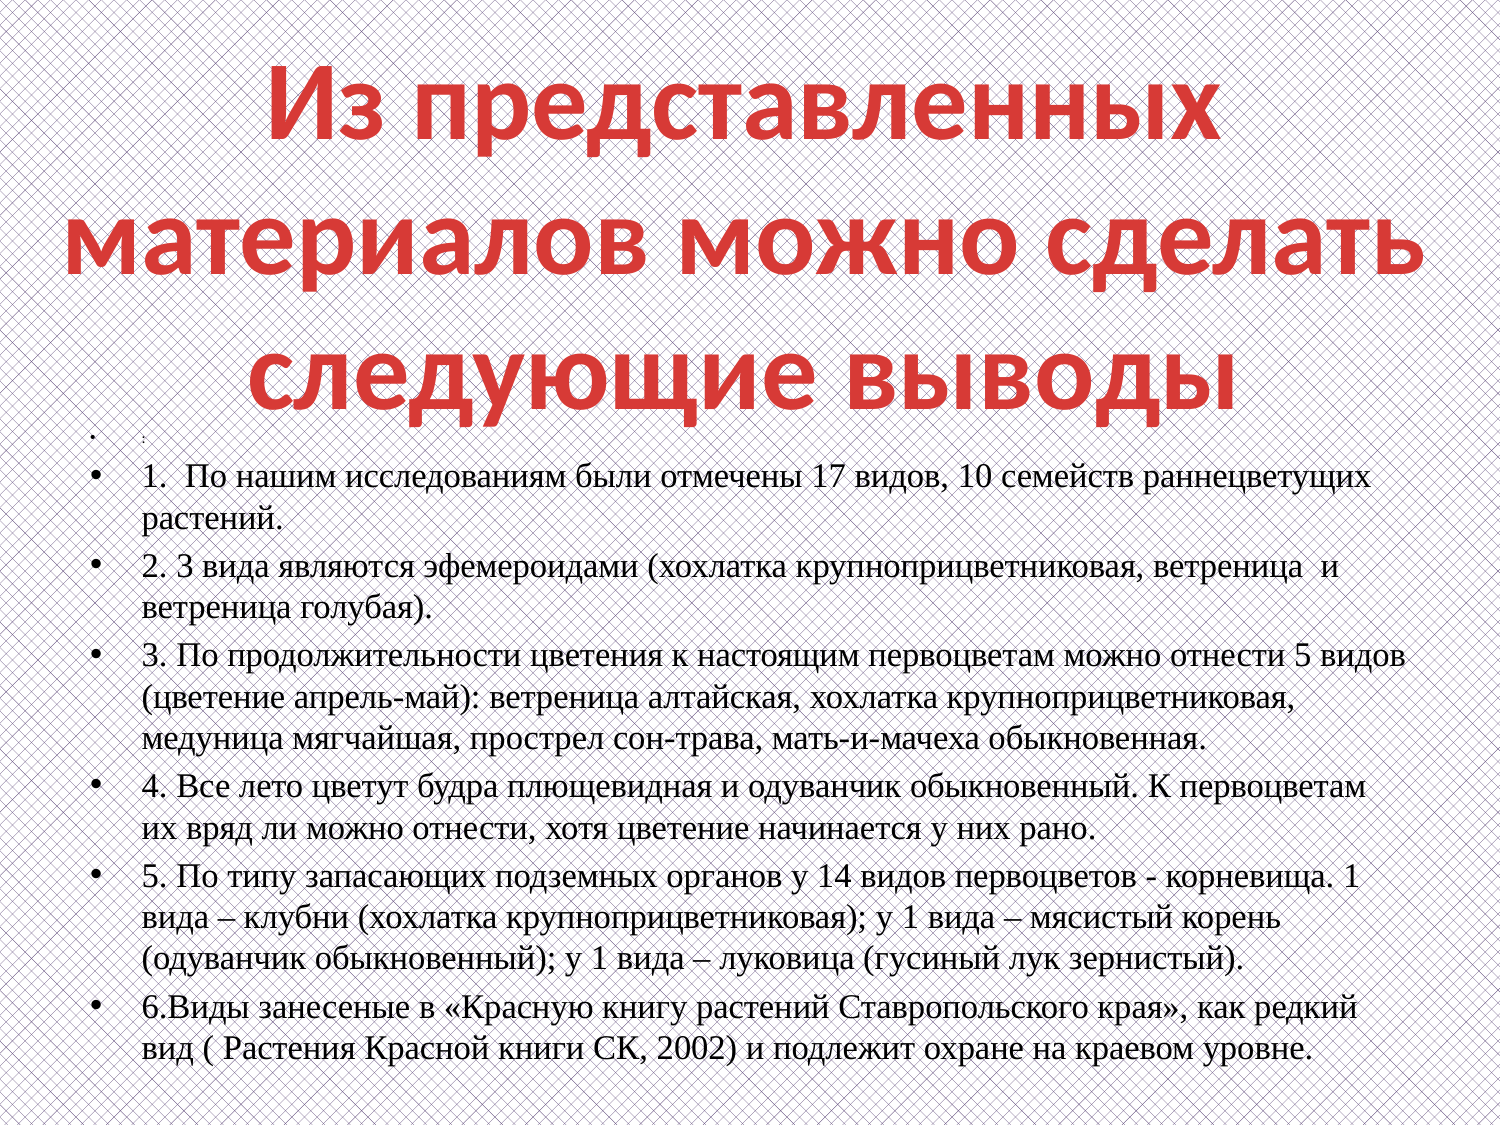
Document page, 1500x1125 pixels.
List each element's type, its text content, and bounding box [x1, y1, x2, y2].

text_box Из представленных материалов можно сделать следующие выводы [17, 19, 1471, 440]
list : 1. По нашим исследованиям были отмечены 17 видов, 10 семейств раннецветущих растений. 2. 3 вида являются эфемероидами (хохлатка крупноприцветниковая, ветреница и ветреница голубая). 3. По продолжительности цветения к настоящим первоцветам можно отнести 5 видов (цветение апрель-май): ветреница алтайская, хохлатка крупноприцветниковая, медуница мягчайшая, прострел сон-трава, мать-и-мачеха обыкновенная. 4. Все лето цветут будра плющевидная и одуванчик обыкновенный. К первоцветам их вряд ли можно отнести, хотя цветение начинается у них рано. 5. По типу запасающих подземных органов у 14 видов первоцветов - корневища. 1 вида – клубни (хохлатка крупноприцветниковая); у 1 вида – мясистый корень (одуванчик обыкновенный); у 1 вида – луковица (гусиный лук зернистый). 6.Виды занесеные в «Красную книгу растений Ставропольского края», как редкий вид ( Растения Красной книги СК, 2002) и подлежит охране на краевом уровне. [75, 440, 1425, 1106]
